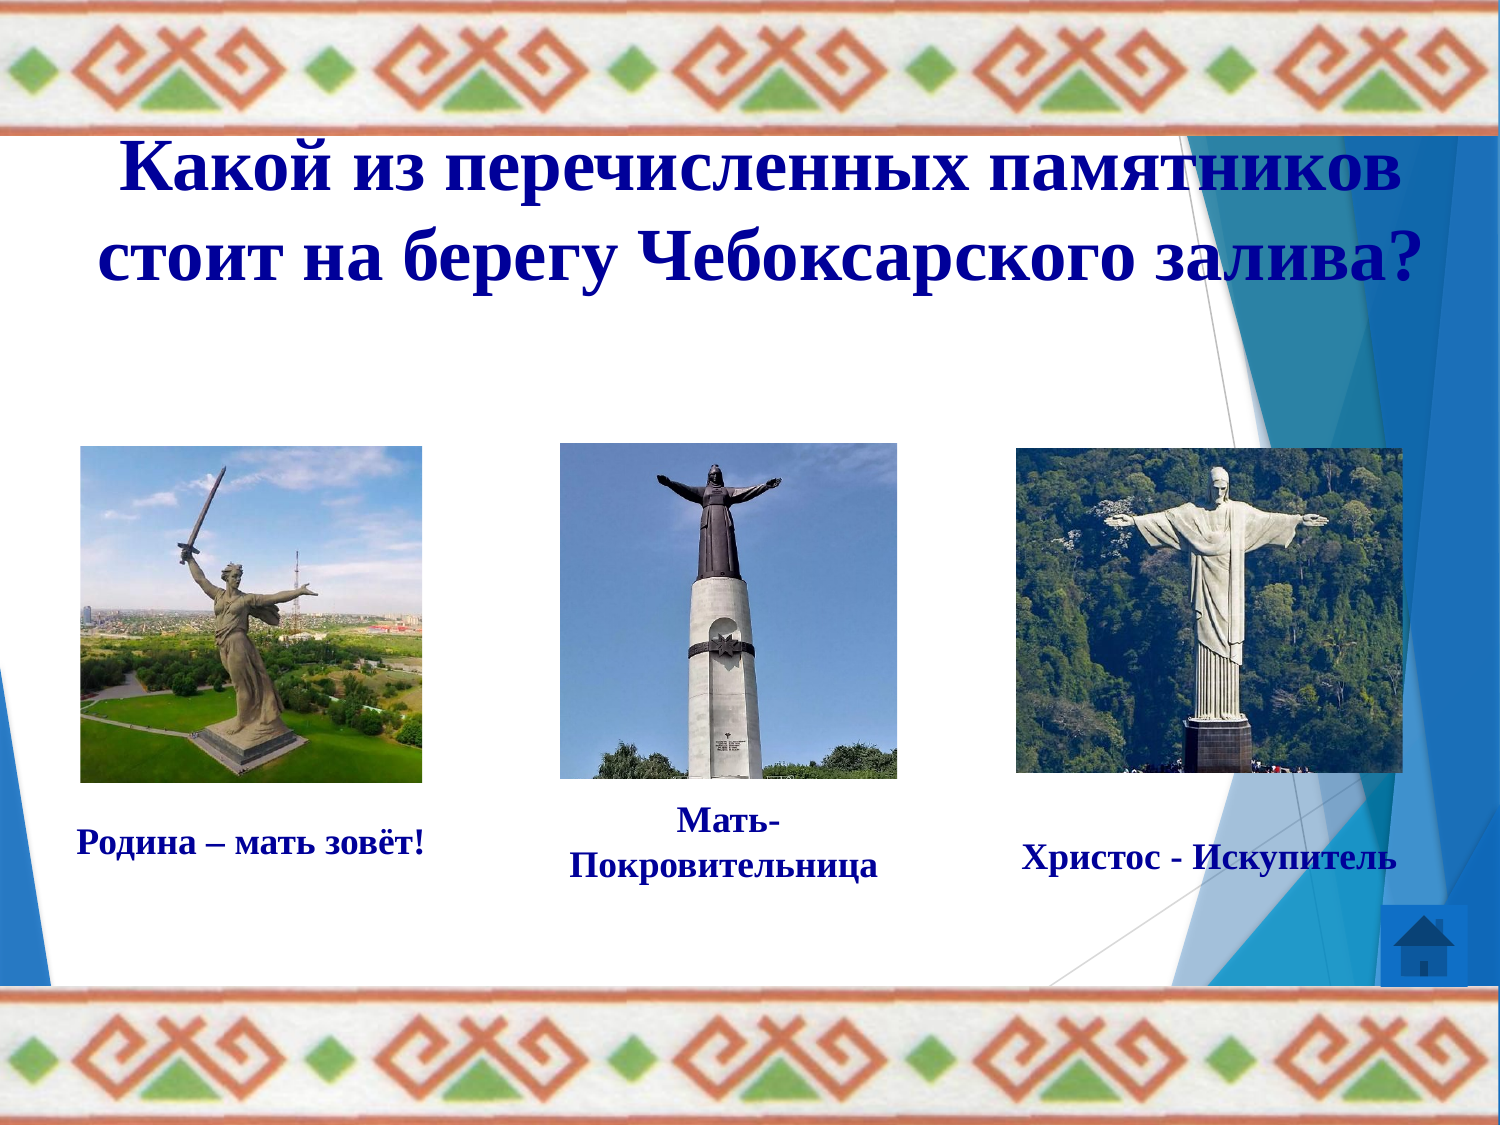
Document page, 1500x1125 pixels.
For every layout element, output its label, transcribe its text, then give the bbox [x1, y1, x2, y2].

picture [1015, 448, 1404, 774]
list Какой из перечисленных памятников стоит на берегу Чебоксарского залива? [55, 144, 1468, 405]
text_box Христос - Искупитель [1006, 824, 1413, 884]
text_box Родина – мать зовёт! [61, 809, 441, 869]
text_box Мать- Покровительница [539, 787, 919, 893]
picture [0, 986, 1499, 1125]
text_box [1380, 904, 1468, 985]
picture [559, 443, 898, 779]
picture [79, 446, 423, 783]
picture [0, 0, 1499, 136]
